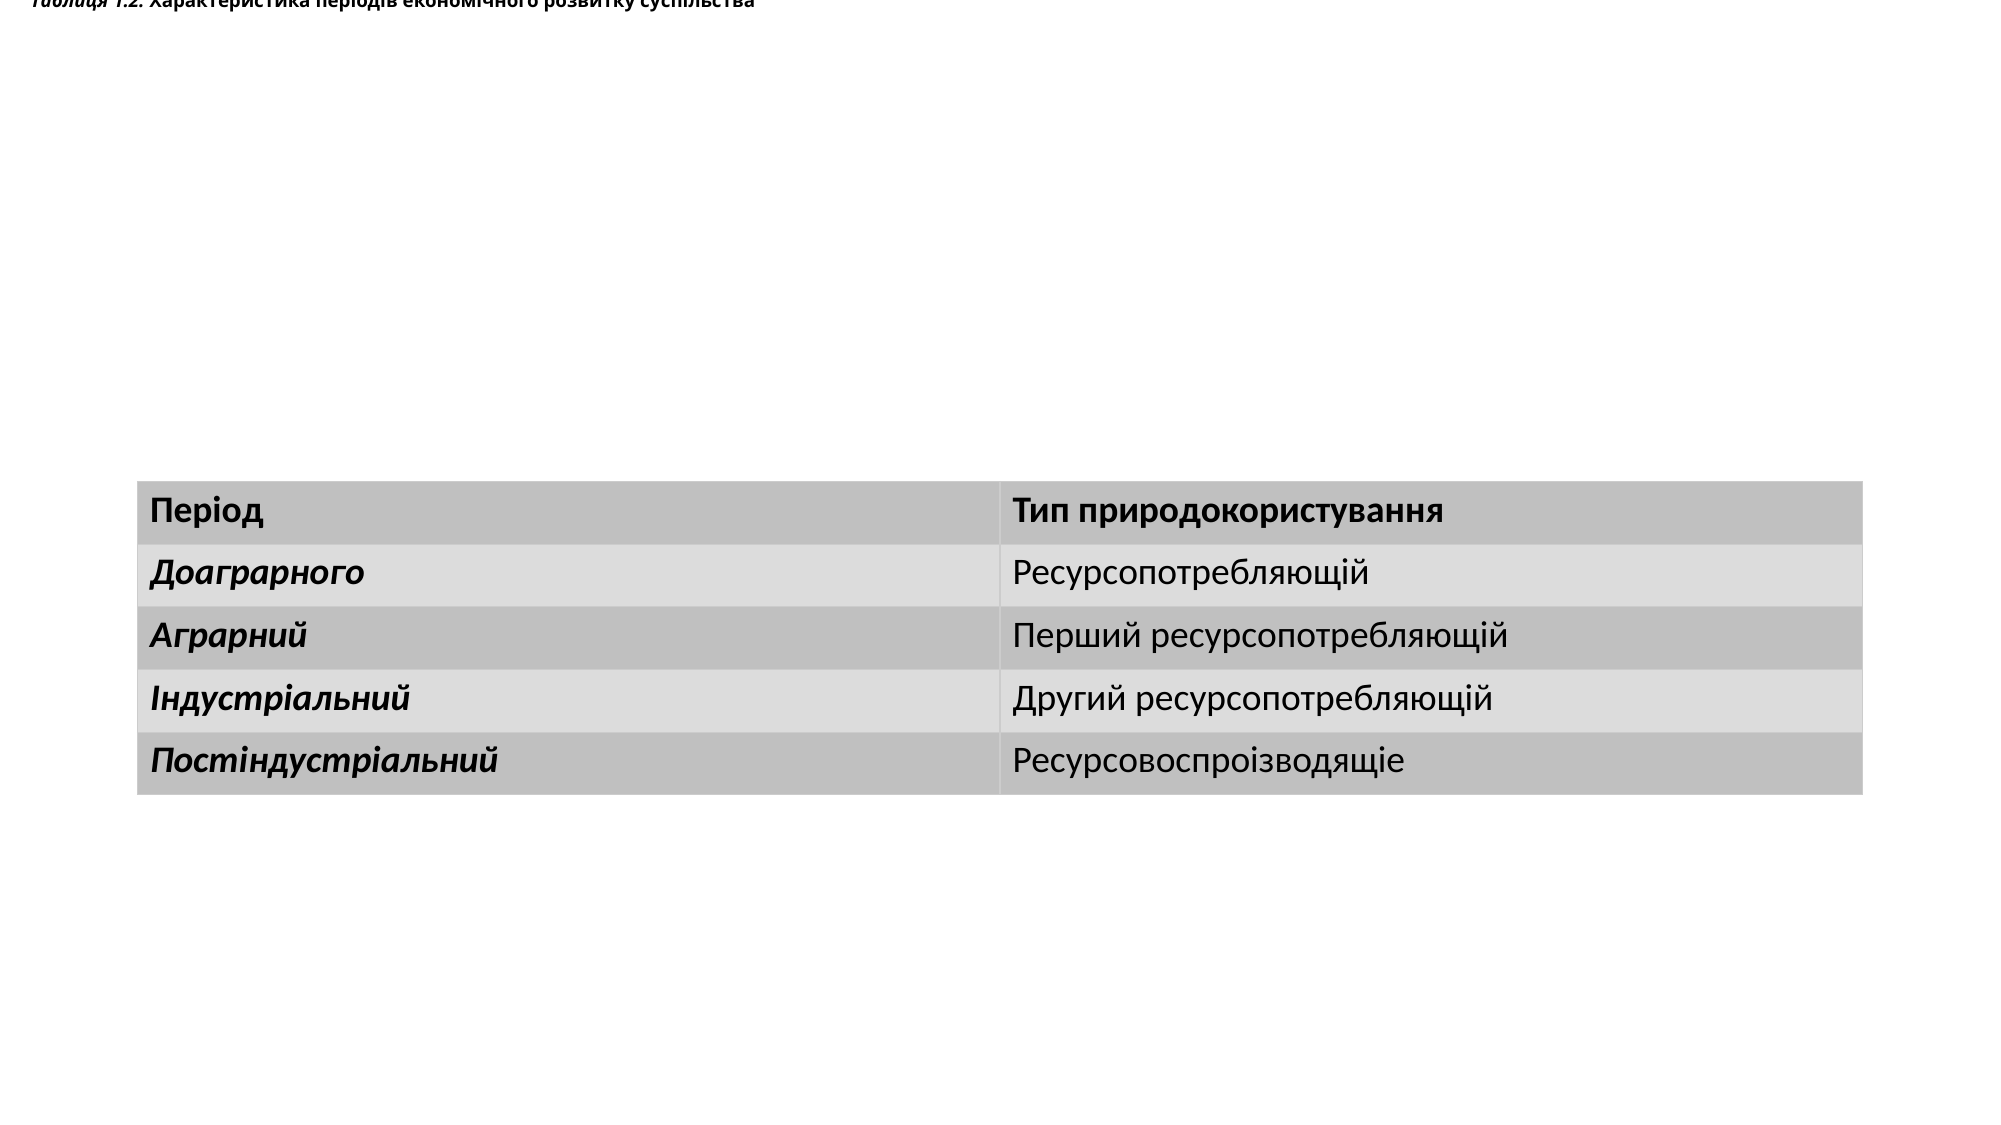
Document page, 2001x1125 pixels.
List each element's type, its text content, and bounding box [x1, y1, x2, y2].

table_cell Другий ресурсопотребляющій [1001, 670, 1862, 732]
table_cell Індустріальний [138, 670, 999, 732]
text_box Таблиця 1.2. Характеристика періодів економічного розвитку суспільства [0, 0, 2000, 19]
table_cell Доаграрного [138, 545, 999, 606]
table_cell Аграрний [138, 607, 999, 669]
table_header Період [138, 482, 999, 544]
table_cell Перший ресурсопотребляющій [1001, 607, 1862, 669]
table_cell Постіндустріальний [138, 733, 999, 794]
table_header Тип природокористування [1001, 482, 1862, 544]
table_cell Ресурсовоспроізводящіе [1001, 733, 1862, 794]
table_cell Ресурсопотребляющій [1001, 545, 1862, 606]
